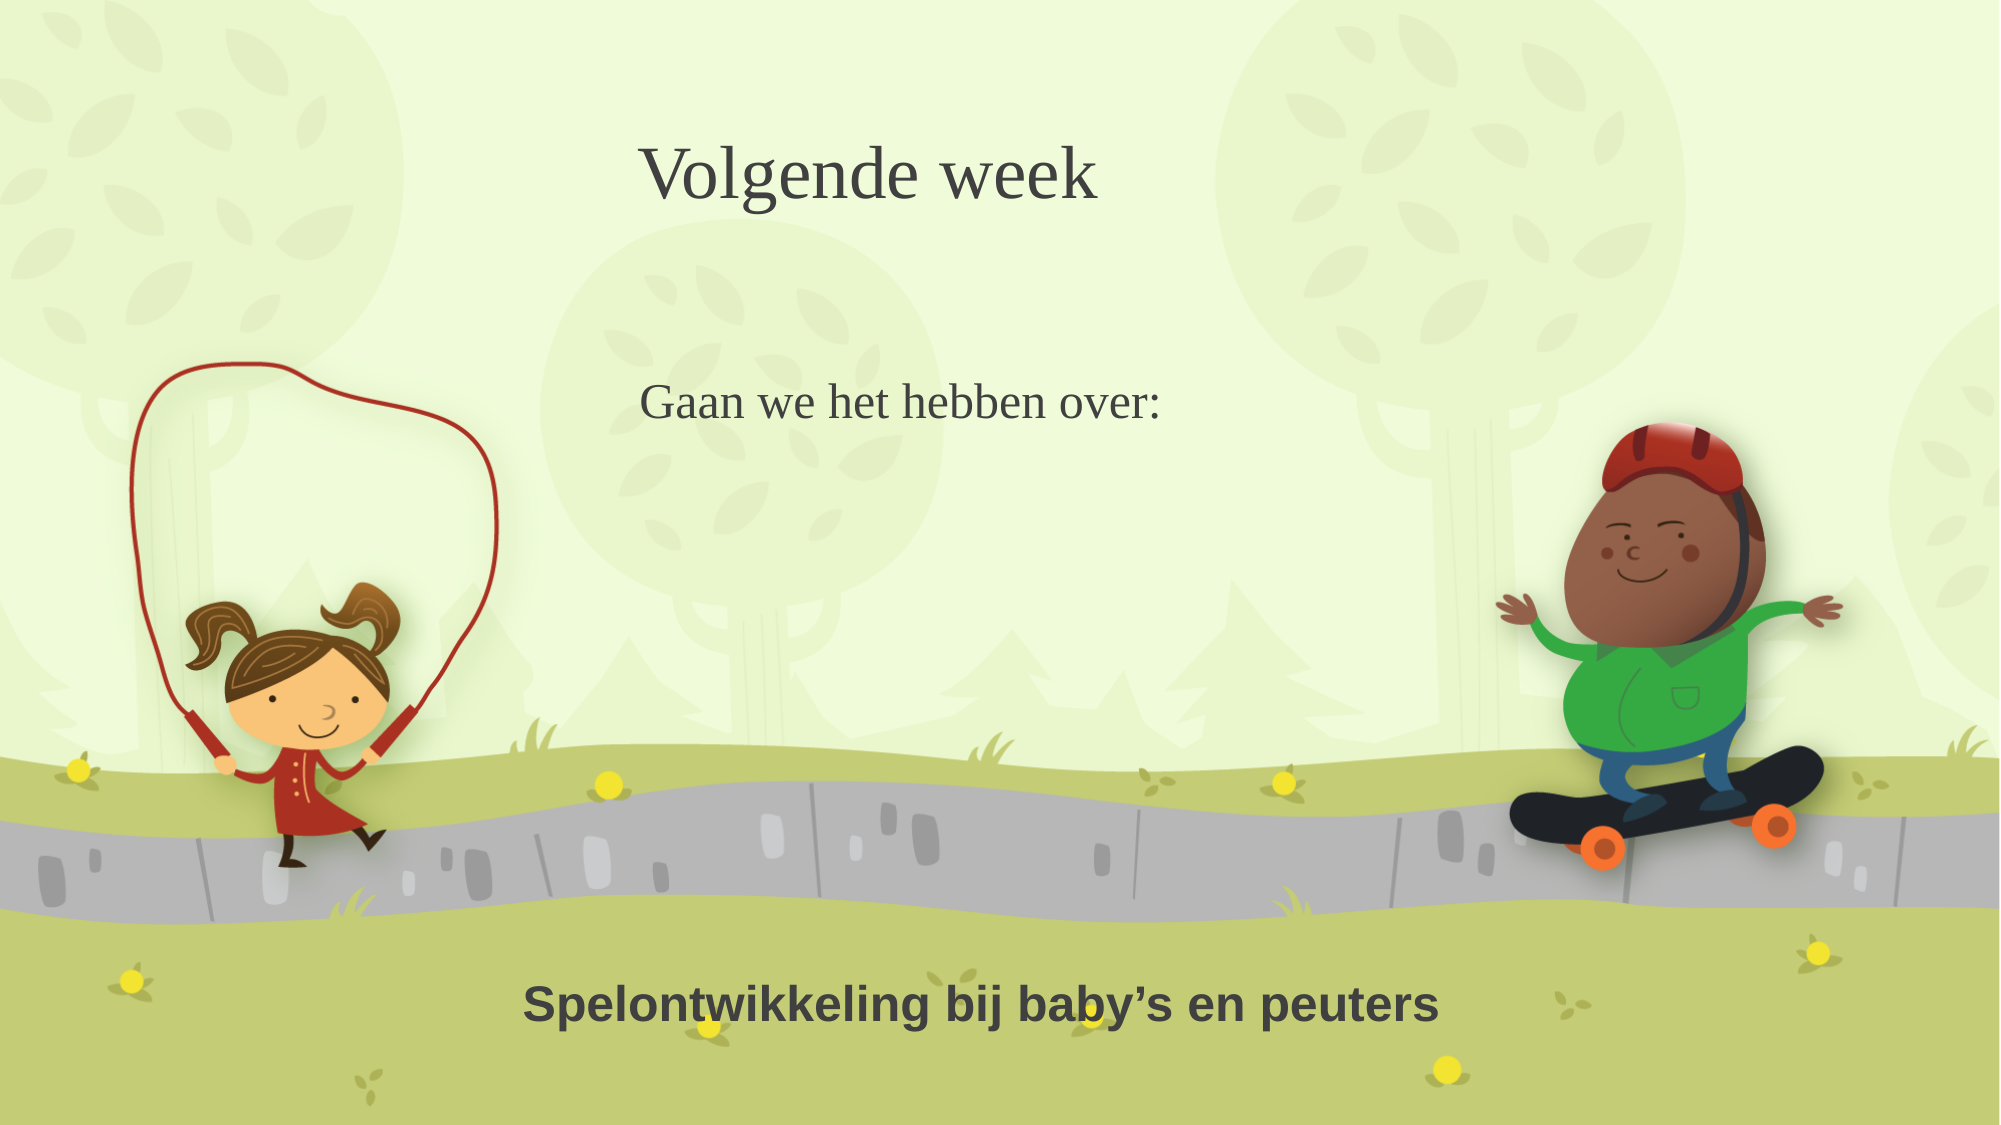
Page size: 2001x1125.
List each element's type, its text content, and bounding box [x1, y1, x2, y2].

title Volgende week [622, 125, 1822, 223]
picture [0, 0, 2000, 1125]
list Gaan we het hebben over: [624, 368, 1201, 519]
text_box Spelontwikkeling bij baby’s en peuters [507, 964, 1456, 1099]
